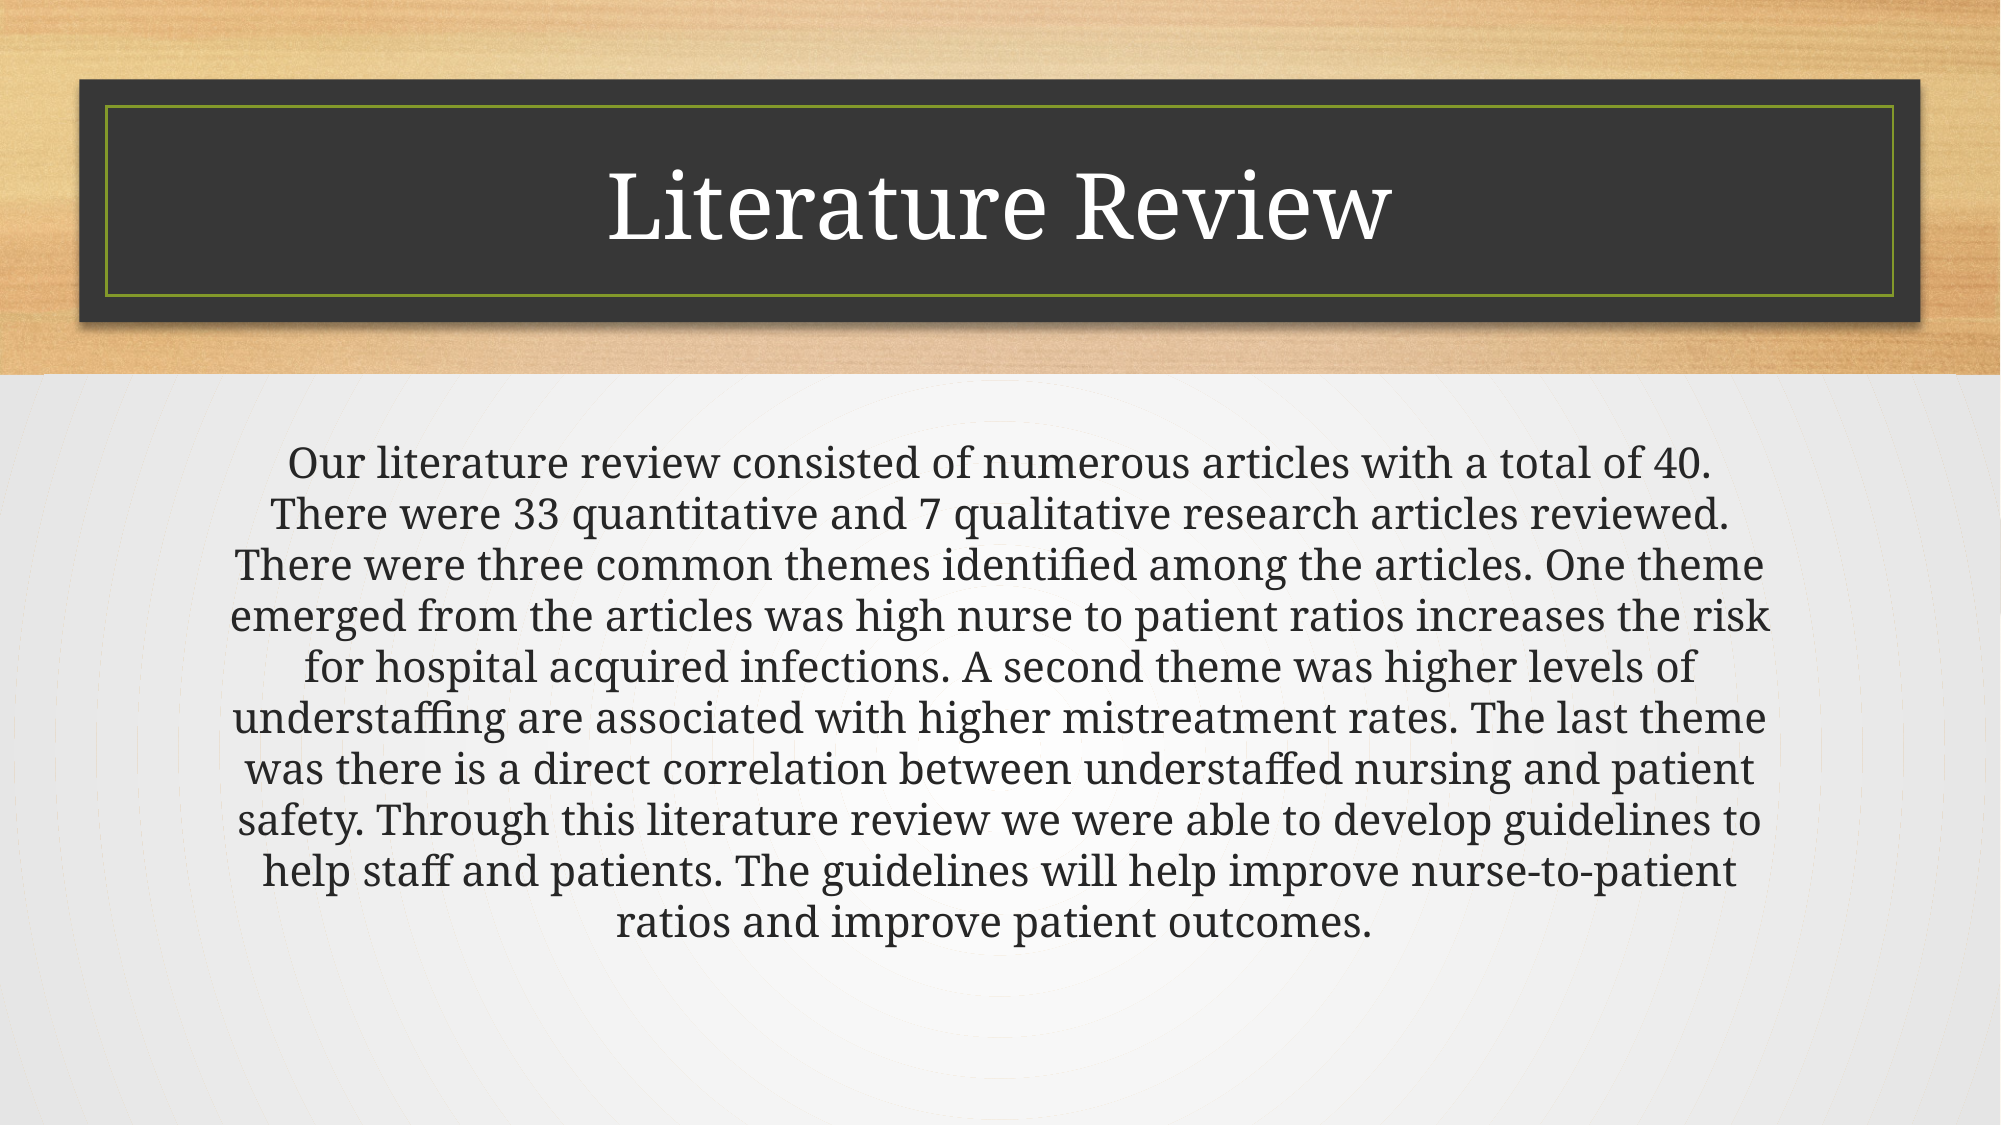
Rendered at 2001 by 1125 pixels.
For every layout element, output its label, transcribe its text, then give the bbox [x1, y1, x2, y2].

list Our literature review consisted of numerous articles with a total of 40. There were 33 quantitative and 7 qualitative research articles reviewed. There were three common themes identified among the articles. One theme emerged from the articles was high nurse to patient ratios increases the risk for hospital acquired infections. A second theme was higher levels of understaffing are associated with higher mistreatment rates. The last theme was there is a direct correlation between understaffed nursing and patient safety. Through this literature review we were able to develop guidelines to help staff and patients. The guidelines will help improve nurse-to-patient ratios and improve patient outcomes. [212, 428, 1788, 964]
text_box [78, 78, 1922, 323]
text_box [0, 374, 2000, 1125]
text_box [0, 0, 2000, 374]
text_box [106, 106, 1894, 296]
